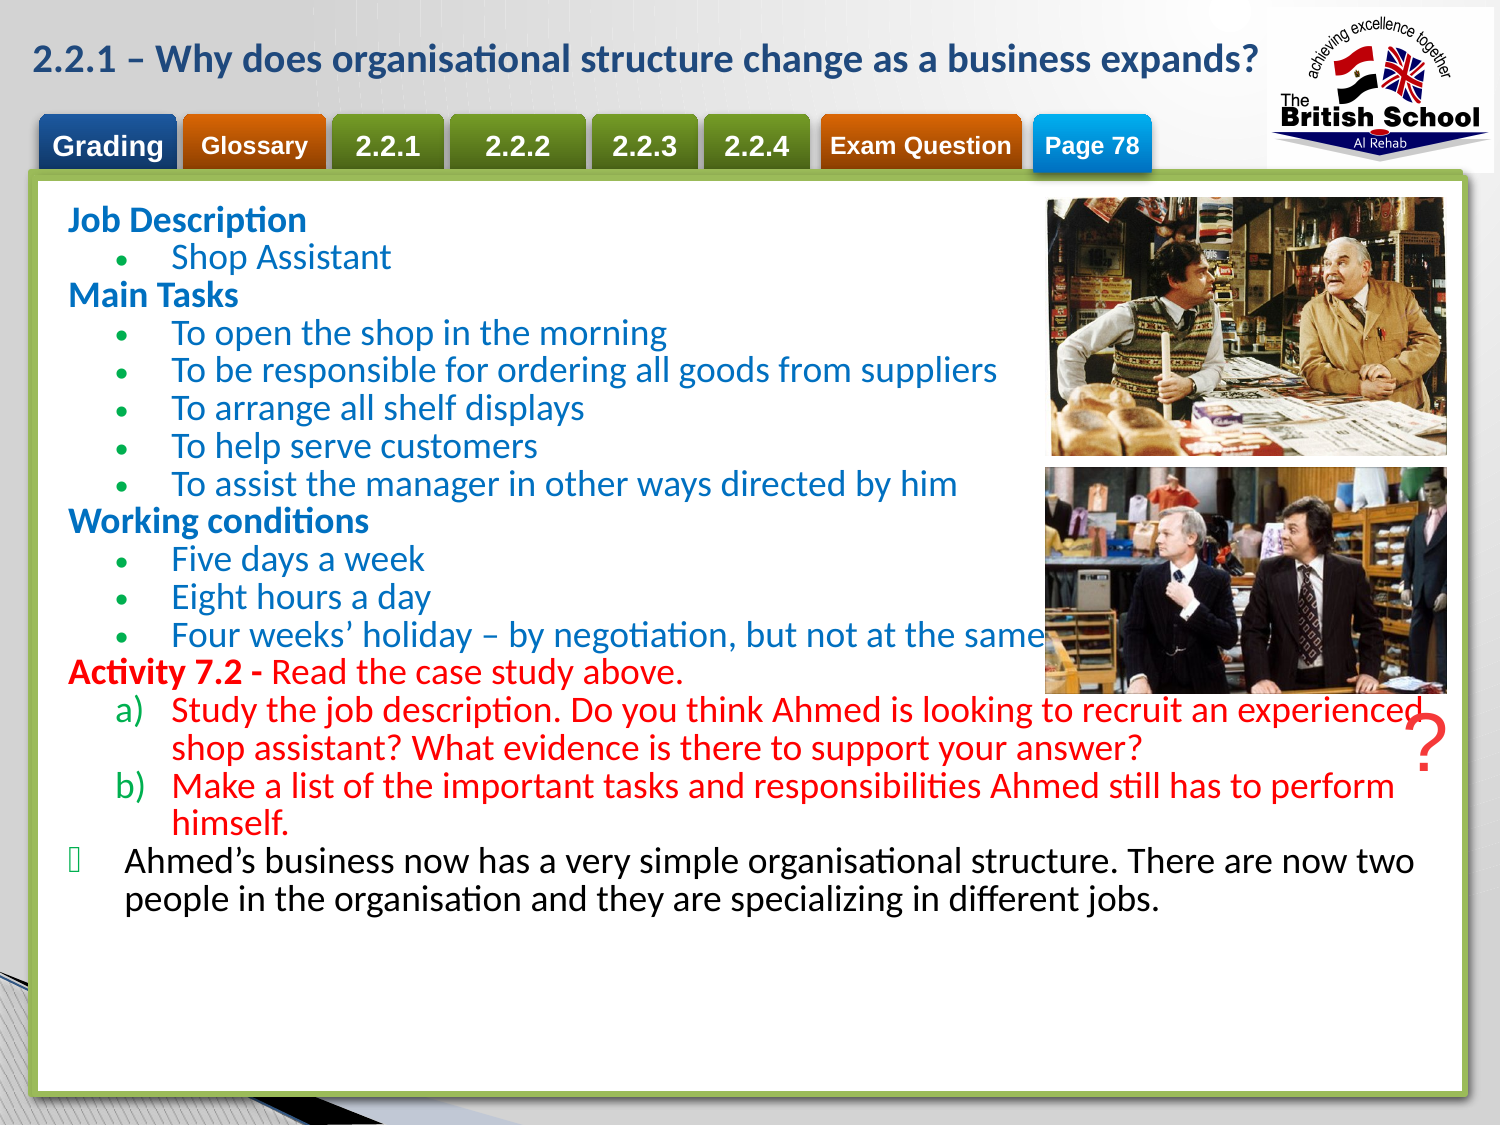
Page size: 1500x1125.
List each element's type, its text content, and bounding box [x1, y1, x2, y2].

picture [1267, 7, 1495, 173]
text_box ? [1387, 703, 1447, 796]
text_box Page 78 [1033, 114, 1152, 173]
title 2.2.1 – Why does organisational structure change as a business expands? [17, 7, 1282, 106]
picture [1045, 467, 1448, 694]
picture [1045, 197, 1448, 456]
text_box [35, 178, 1465, 1094]
picture [281, 1114, 303, 1125]
table_header Job Description Shop Assistant Main Tasks To open the shop in the morning To be responsible for ordering all goods from suppliers To arrange all shelf displays To help serve customers To assist the manager in other ways directed by him Working conditions Five days a week Eight hours a day Four weeks’ holiday – by negotiation, but not at the same time as the manager. Activity 7.2 - Read the case study above. Study the job description. Do you think Ahmed is looking to recruit an experienced shop assistant? What evidence is there to support your answer? Make a list of the important tasks and responsibilities Ahmed still has to perform himself. Ahmed’s business now has a very simple organisational structure. There are now two people in the organisation and they are specializing in different jobs. [53, 196, 1447, 1082]
